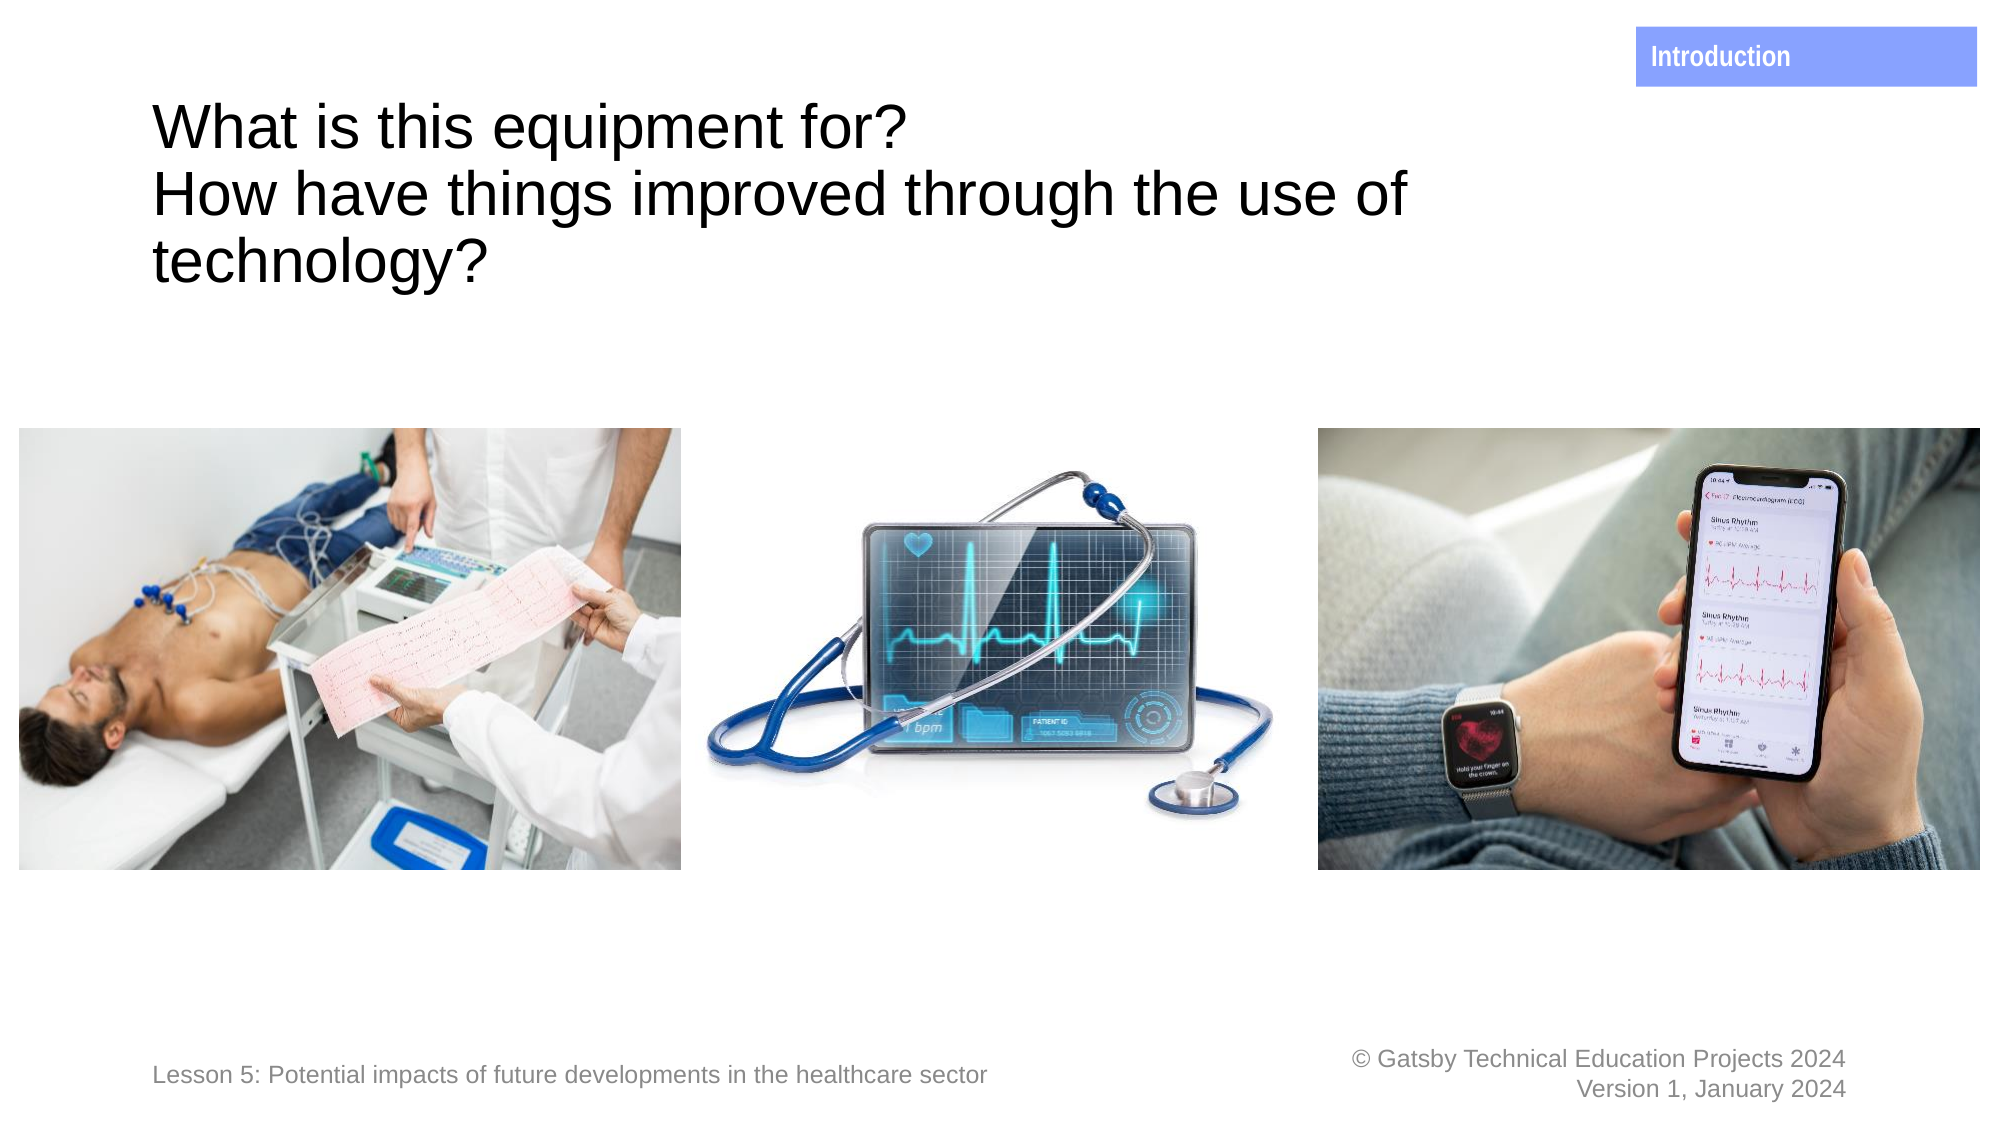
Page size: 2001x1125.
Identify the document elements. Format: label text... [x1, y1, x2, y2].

picture [19, 428, 681, 870]
list Introduction [1636, 26, 1978, 87]
list Lesson 5: Potential impacts of future developments in the healthcare sector [137, 1042, 1047, 1103]
title What is this equipment for? How have things improved through the use of technology? [137, 86, 1519, 304]
picture [1318, 428, 1980, 870]
picture [695, 446, 1304, 852]
